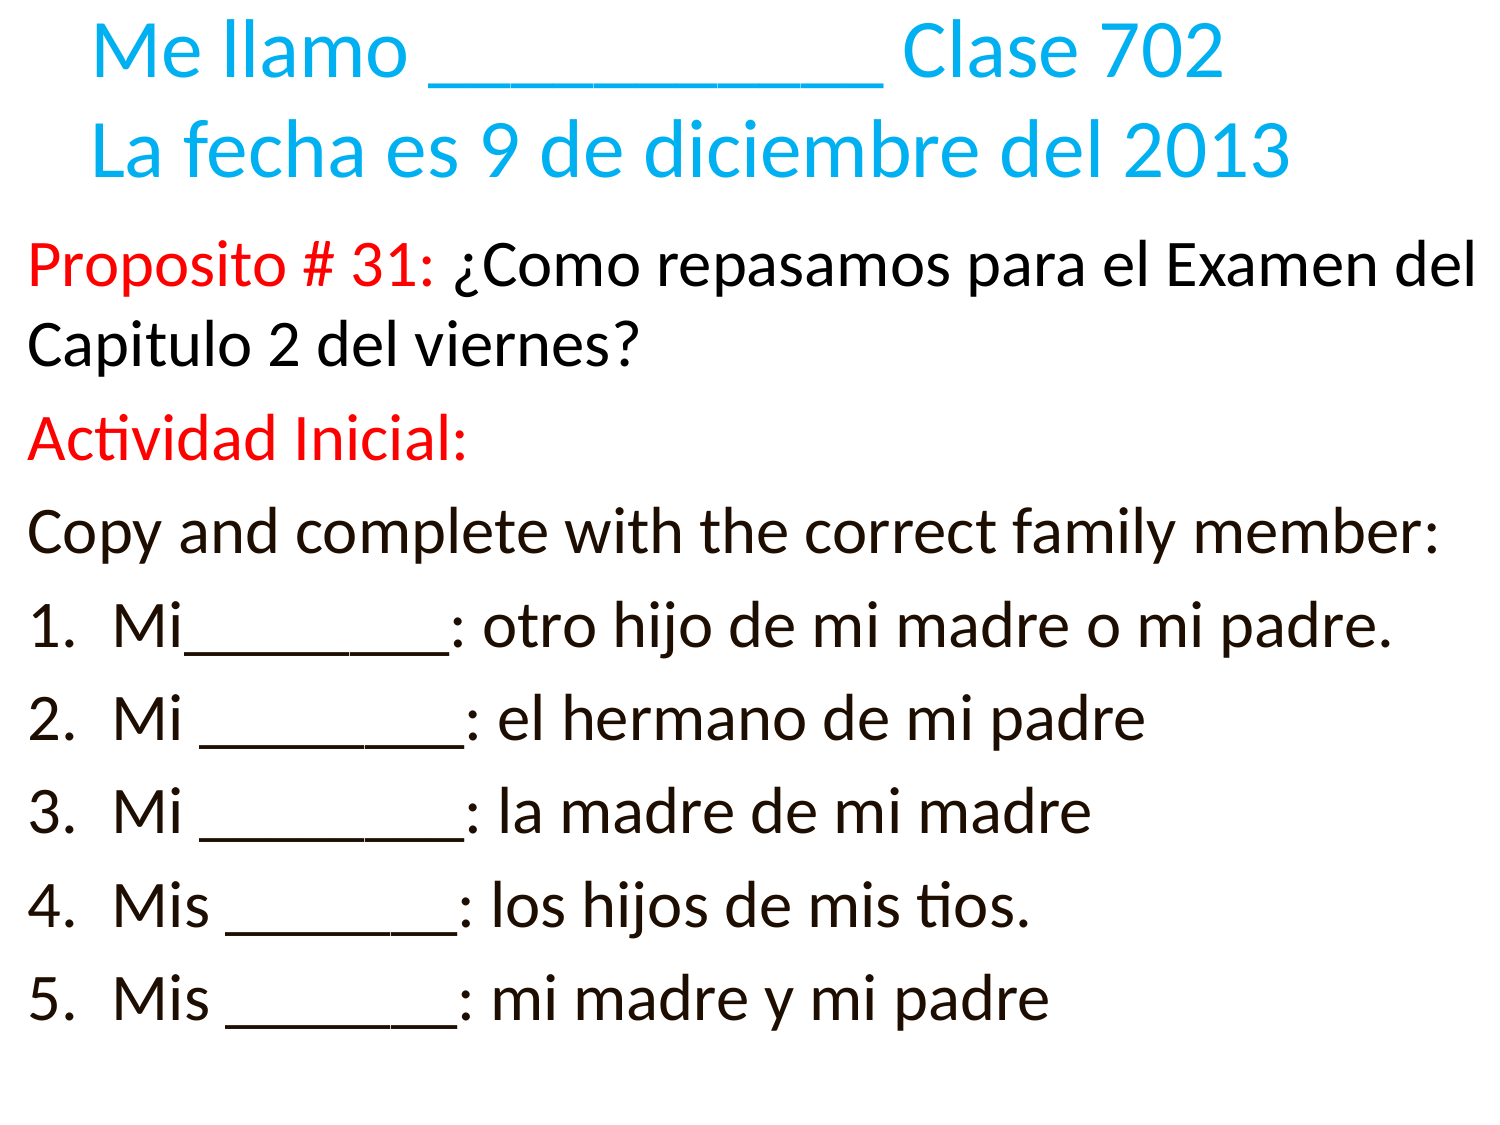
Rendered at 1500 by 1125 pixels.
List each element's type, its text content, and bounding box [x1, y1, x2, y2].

list Proposito # 31: ¿Como repasamos para el Examen del Capitulo 2 del viernes? Actividad Inicial: Copy and complete with the correct family member: Mi________: otro hijo de mi madre o mi padre. Mi ________: el hermano de mi padre Mi ________: la madre de mi madre Mis _______: los hijos de mis tios. Mis _______: mi madre y mi padre [12, 212, 1500, 1100]
title Me llamo ___________ Clase 702 La fecha es 9 de diciembre del 2013 [75, 0, 1425, 188]
